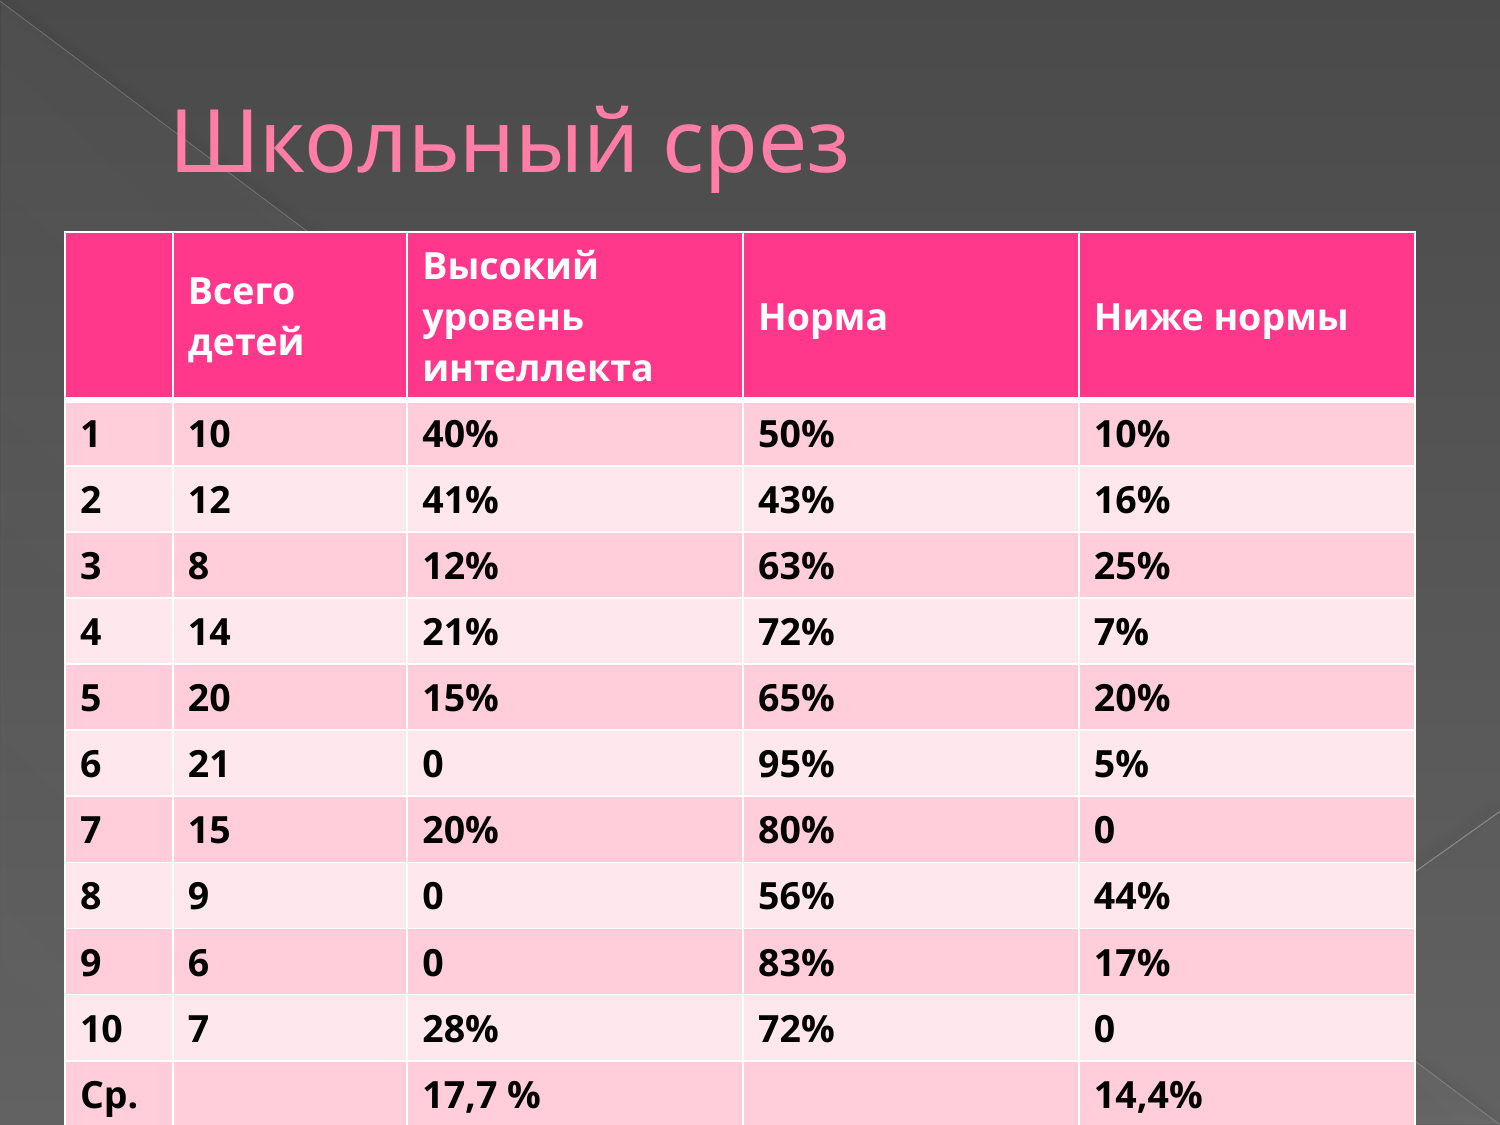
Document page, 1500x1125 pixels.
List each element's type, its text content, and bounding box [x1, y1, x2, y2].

table_cell 80% [744, 797, 1078, 862]
table_cell 8 [174, 533, 406, 597]
table_cell 21% [408, 599, 742, 663]
table_cell 0 [1080, 797, 1414, 862]
table_cell 1 [66, 403, 172, 465]
table_cell 2 [66, 467, 172, 531]
table_cell 3 [66, 533, 172, 597]
table_cell 10 [174, 403, 406, 465]
table_cell 17% [1080, 929, 1414, 994]
table_cell 12% [408, 533, 742, 597]
table_cell 8 [66, 863, 172, 928]
table_cell 14 [174, 599, 406, 663]
table_cell 16% [1080, 467, 1414, 531]
table_header [66, 233, 172, 397]
table_cell 6 [66, 731, 172, 795]
table_cell 0 [408, 863, 742, 928]
table_cell 5 [66, 665, 172, 729]
table_cell 20% [1080, 665, 1414, 729]
table_cell 65% [744, 665, 1078, 729]
table_cell 6 [174, 929, 406, 994]
table_cell 5% [1080, 731, 1414, 795]
table_cell 4 [66, 599, 172, 663]
table_cell 0 [1080, 995, 1414, 1060]
table_cell 63% [744, 533, 1078, 597]
title Школьный срез [75, 43, 1425, 232]
table_cell 72% [744, 995, 1078, 1060]
table_cell 7 [174, 995, 406, 1060]
table_header Высокий уровень интеллекта [408, 233, 742, 397]
table_cell 21 [174, 731, 406, 795]
table_header Всего детей [174, 233, 406, 397]
table_cell 50% [744, 403, 1078, 465]
table_cell 15% [408, 665, 742, 729]
table_cell [174, 1062, 406, 1125]
table_cell 14,4% [1080, 1062, 1414, 1125]
table_cell 28% [408, 995, 742, 1060]
table_cell 10% [1080, 403, 1414, 465]
table_cell 0 [408, 731, 742, 795]
table_cell 9 [66, 929, 172, 994]
table_cell 15 [174, 797, 406, 862]
table_cell 95% [744, 731, 1078, 795]
table_cell 43% [744, 467, 1078, 531]
table_cell 0 [408, 929, 742, 994]
table_cell 72% [744, 599, 1078, 663]
table_cell 12 [174, 467, 406, 531]
table_cell 20% [408, 797, 742, 862]
table_cell Ср. [66, 1062, 172, 1125]
table_cell 10 [66, 995, 172, 1060]
table_cell 40% [408, 403, 742, 465]
table_cell 7 [66, 797, 172, 862]
table_cell 17,7 % [408, 1062, 742, 1125]
table_cell 20 [174, 665, 406, 729]
table_cell 83% [744, 929, 1078, 994]
table_cell 7% [1080, 599, 1414, 663]
table_header Ниже нормы [1080, 233, 1414, 397]
table_cell 56% [744, 863, 1078, 928]
table_cell 25% [1080, 533, 1414, 597]
table_header Норма [744, 233, 1078, 397]
table_cell 9 [174, 863, 406, 928]
table_cell 41% [408, 467, 742, 531]
table_cell 44% [1080, 863, 1414, 928]
table_cell [744, 1062, 1078, 1125]
